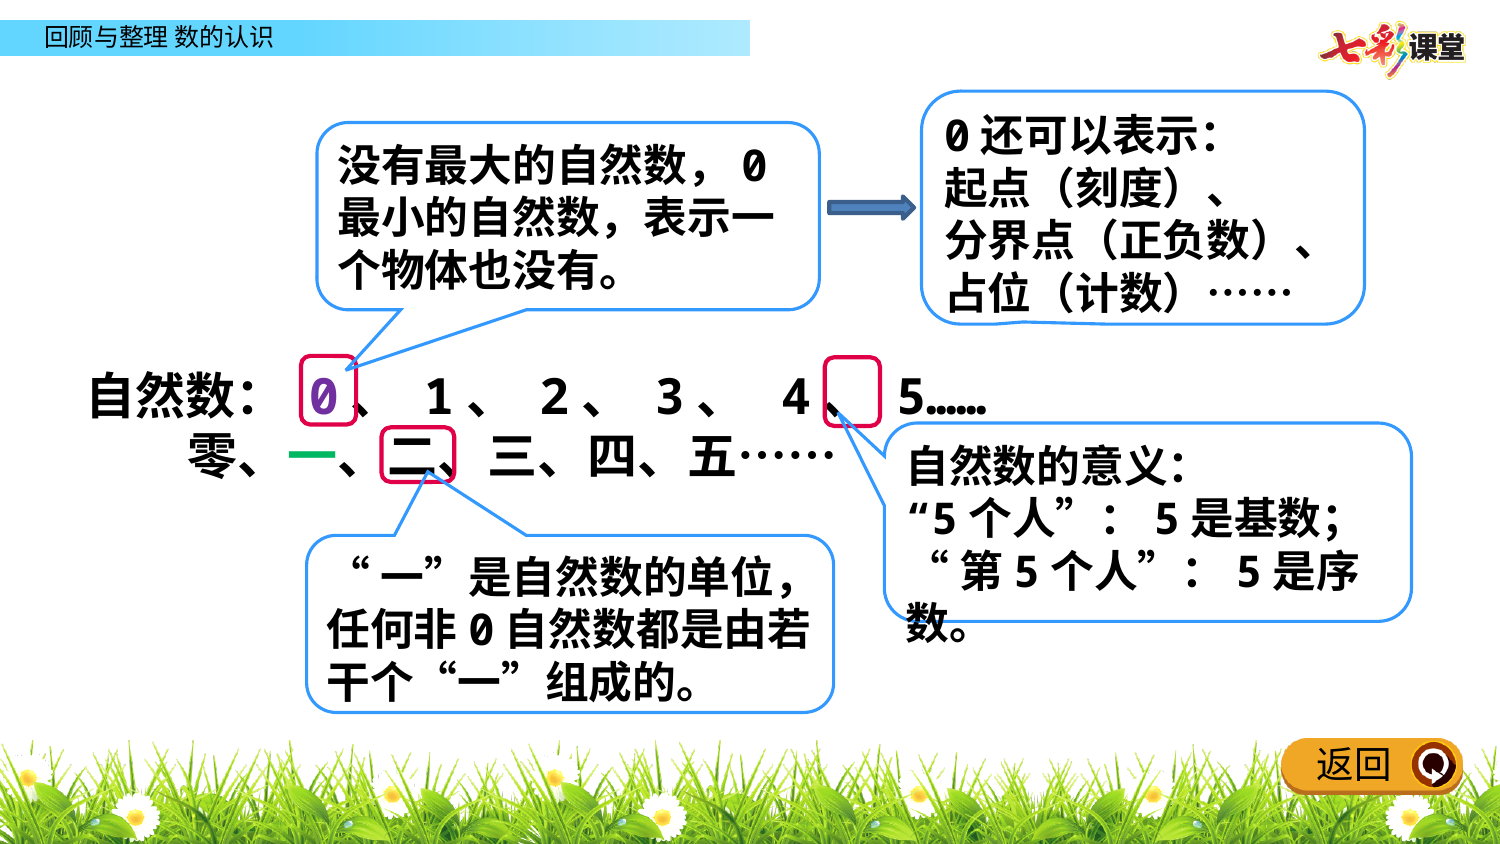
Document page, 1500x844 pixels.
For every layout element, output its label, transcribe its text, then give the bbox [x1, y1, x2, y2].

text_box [1281, 733, 1464, 795]
text_box [298, 353, 359, 427]
text_box [827, 194, 917, 221]
text_box “一”是自然数的单位，任何非0自然数都是由若干个“一”组成的。 [306, 471, 834, 713]
text_box 没有最大的自然数，0最小的自然数，表示一个物体也没有。 [316, 122, 820, 371]
text_box 自然数： 0、 1、 2、 3、 4、 5…… 零、一、二、三、四、五…… [74, 358, 876, 491]
picture [1316, 20, 1468, 80]
text_box 0还可以表示： 起点（刻度）、 分界点（正负数）、 占位（计数）…… [921, 91, 1365, 325]
text_box 自然数： 0、 1、 2、 3、 4、 5…… 零、一、二、三、四、五…… [857, 358, 998, 454]
text_box [822, 355, 883, 429]
text_box 自然数的意义： “5个人”：5是基数； “第5个人”：5是序数。 [837, 412, 1412, 622]
picture [0, 740, 1500, 844]
text_box [379, 425, 457, 485]
